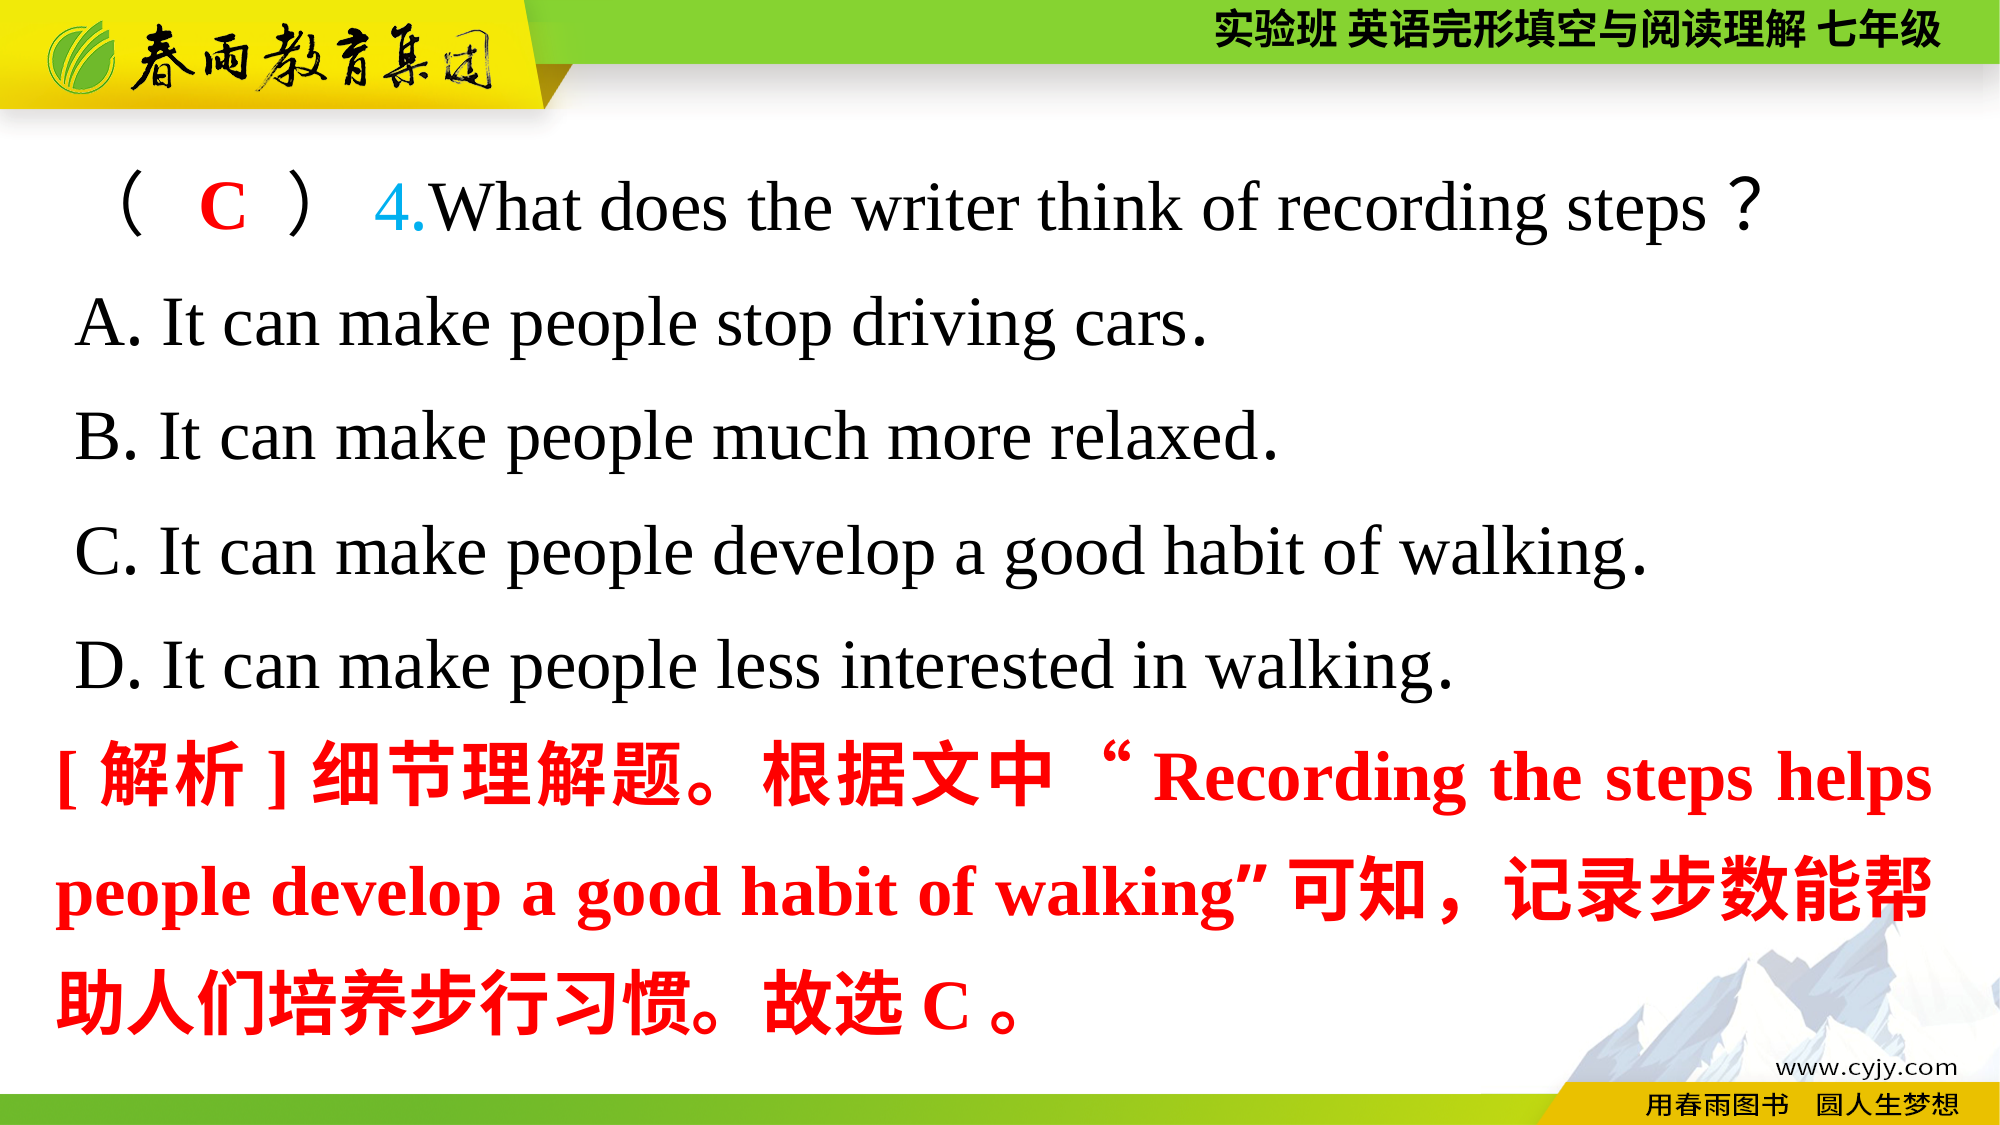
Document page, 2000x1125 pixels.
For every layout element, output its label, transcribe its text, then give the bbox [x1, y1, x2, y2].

picture [0, 0, 2000, 1125]
text_box [解析]细节理解题。根据文中“Recording the steps helps people develop a good habit of walking”可知，记录步数能帮助人们培养步行习惯。故选C。 [40, 692, 1950, 1052]
list （ ）4.What does the writer think of recording steps？ A. It can make people stop driving cars. B. It can make people much more relaxed. C. It can make people develop a good habit of walking. D. It can make people less interested in walking. [59, 122, 1944, 692]
